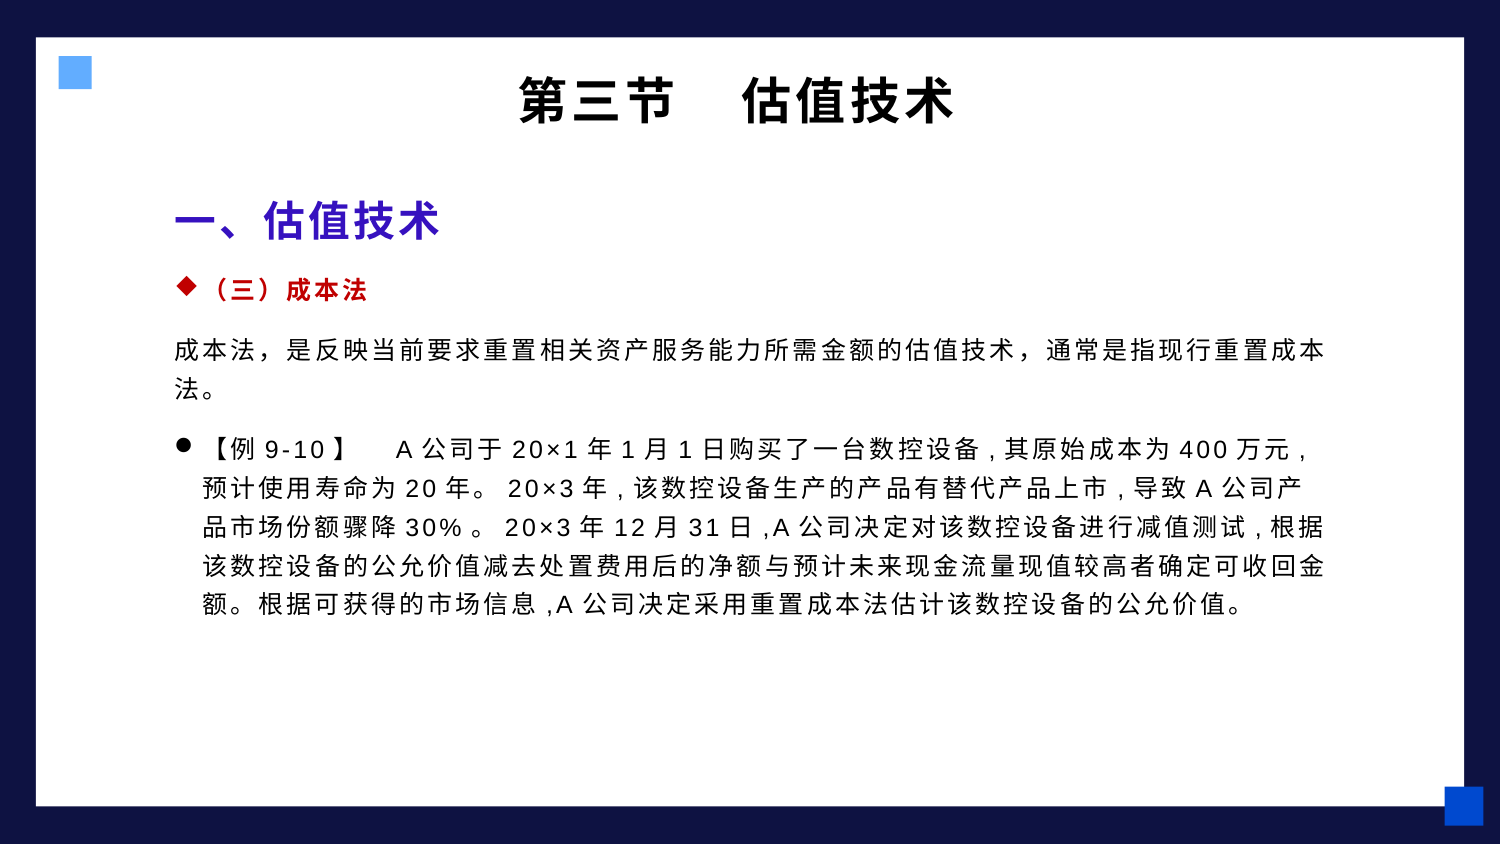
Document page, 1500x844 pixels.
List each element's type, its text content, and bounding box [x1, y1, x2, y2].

list 一、估值技术 （三）成本法 成本法，是反映当前要求重置相关资产服务能力所需金额的估值技术，通常是指现行重置成本法。 【例9-10】 A公司于20×1年1月1日购买了一台数控设备,其原始成本为400万元,预计使用寿命为20年。20×3年,该数控设备生产的产品有替代产品上市,导致A公司产品市场份额骤降30%。20×3年12月31日,A公司决定对该数控设备进行减值测试,根据该数控设备的公允价值减去处置费用后的净额与预计未来现金流量现值较高者确定可收回金额。根据可获得的市场信息,A公司决定采用重置成本法估计该数控设备的公允价值。 [157, 179, 1343, 670]
title 第三节 估值技术 [141, 48, 1327, 138]
